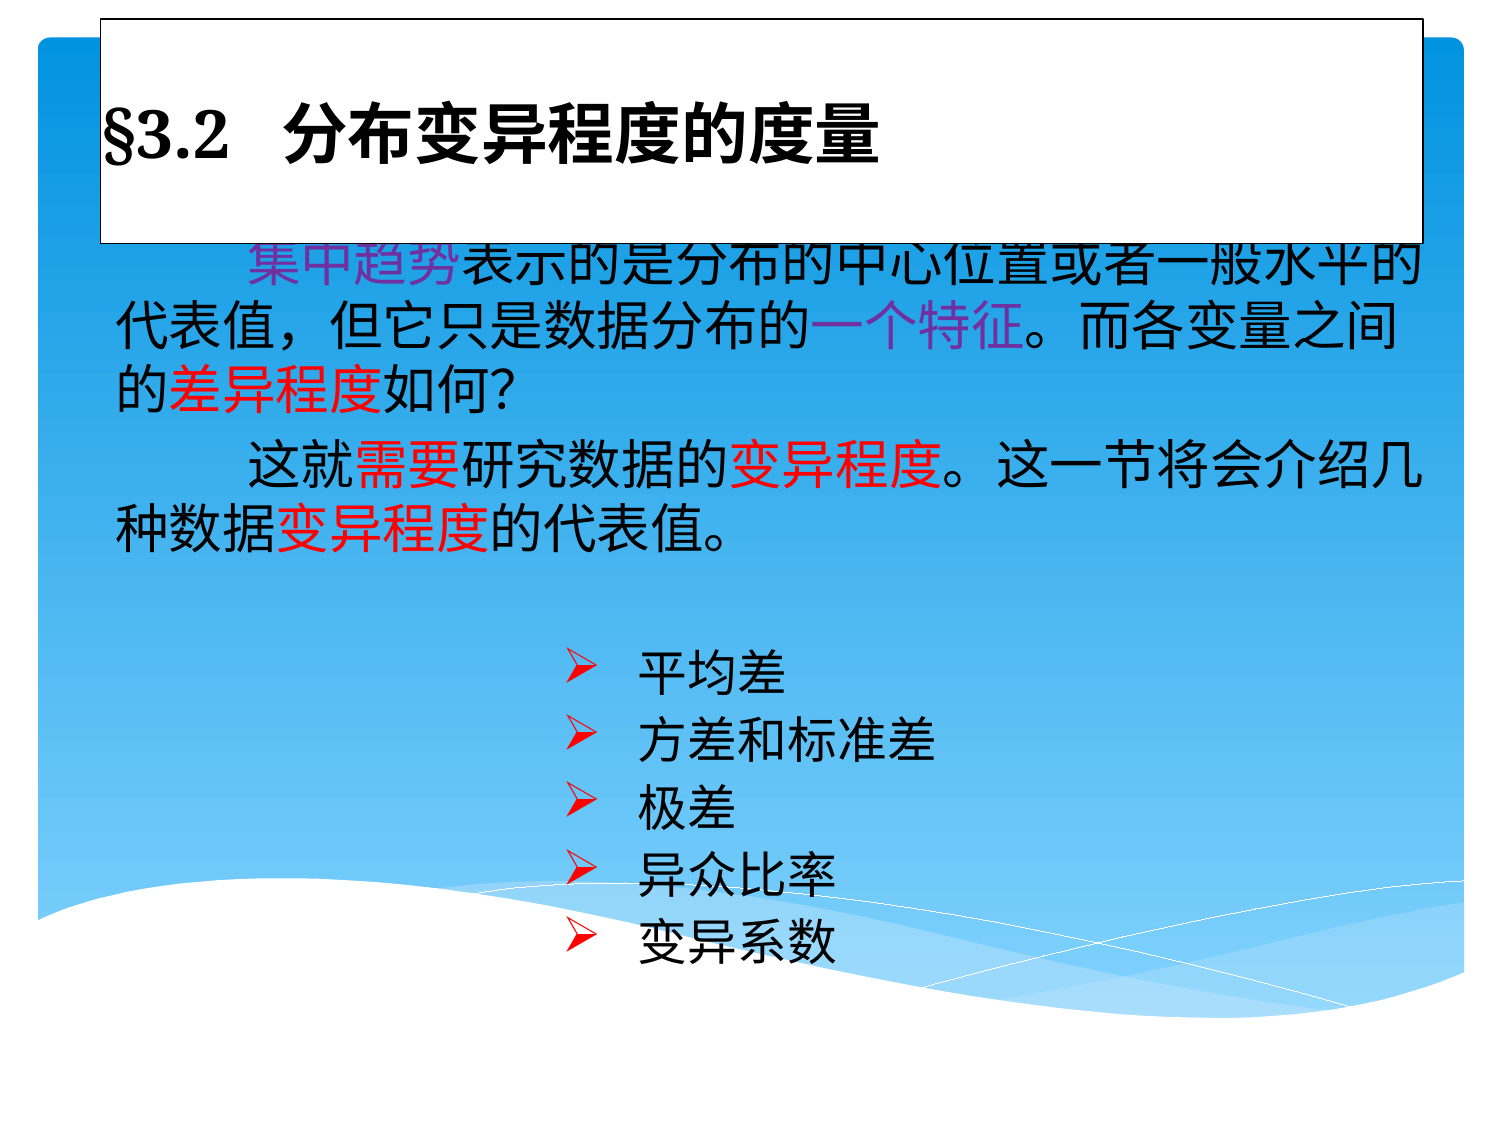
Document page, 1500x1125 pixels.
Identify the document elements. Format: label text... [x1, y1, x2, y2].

title §3.2 分布变异程度的度量 [100, 19, 1424, 244]
subtitle 集中趋势表示的是分布的中心位置或者一般水平的代表值，但它只是数据分布的一个特征。而各变量之间的差异程度如何？ 这就需要研究数据的变异程度。这一节将会介绍几种数据变异程度的代表值。 平均差 方差和标准差 极差 异众比率 变异系数 [100, 219, 1459, 1059]
